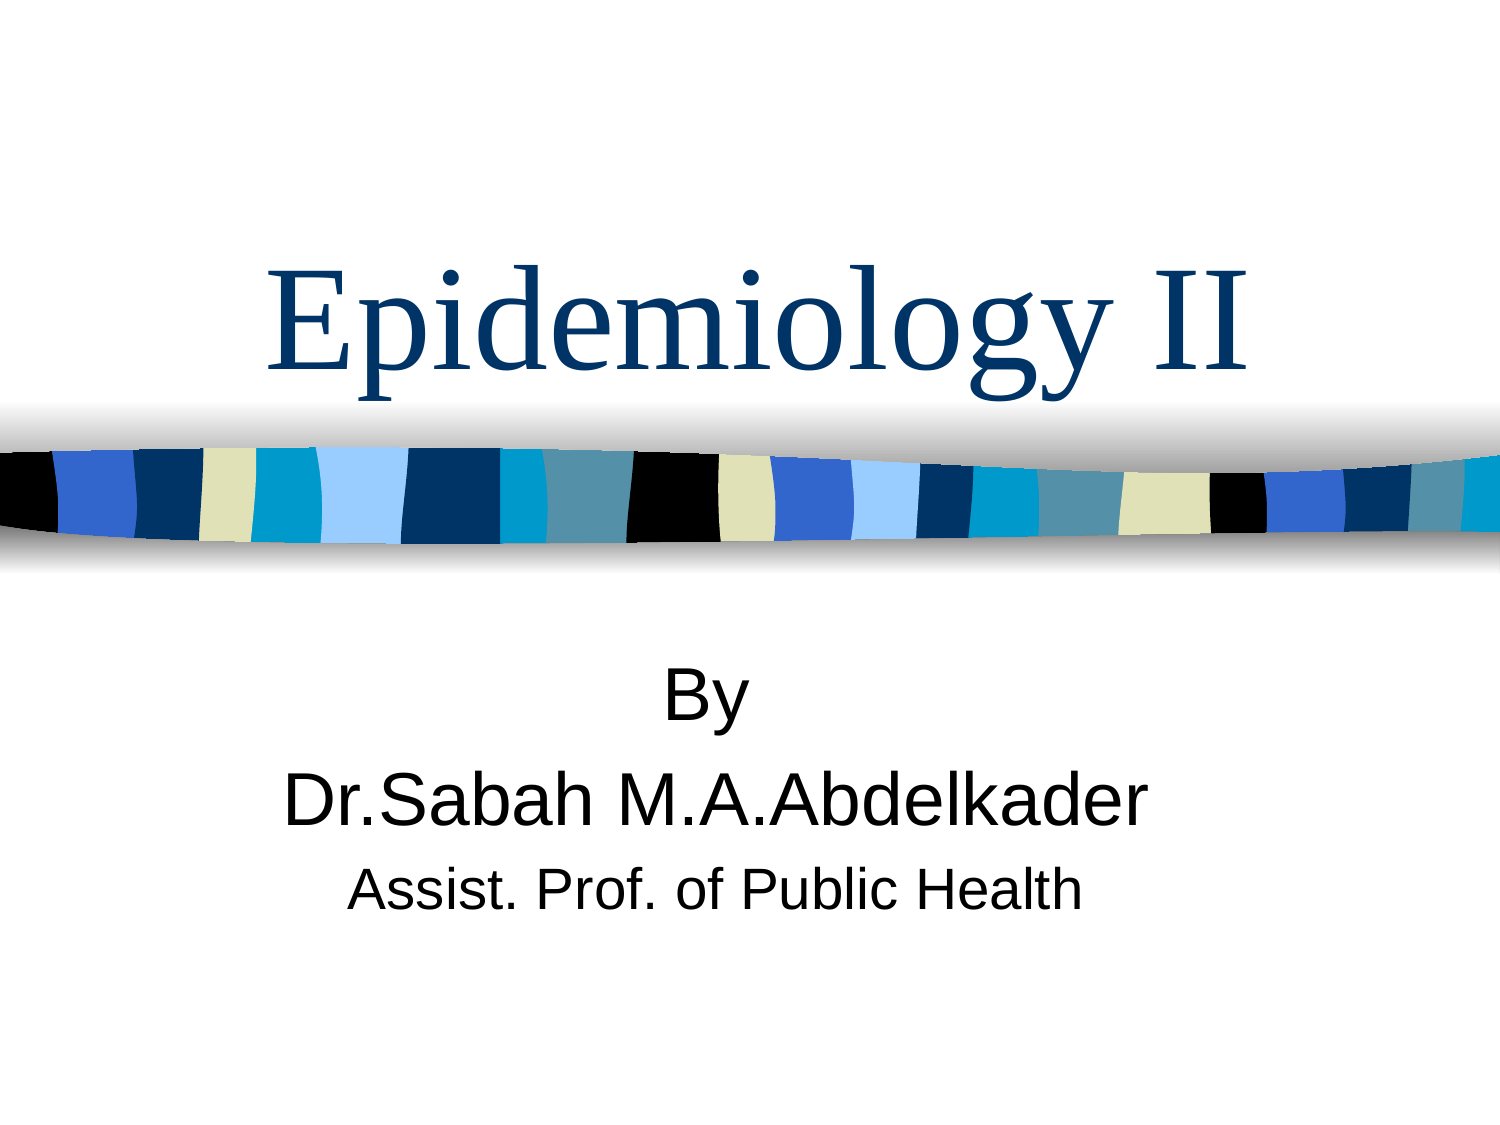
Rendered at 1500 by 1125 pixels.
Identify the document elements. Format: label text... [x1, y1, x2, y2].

title Epidemiology II [49, 210, 1468, 408]
subtitle By Dr.Sabah M.A.Abdelkader Assist. Prof. of Public Health [191, 637, 1242, 926]
